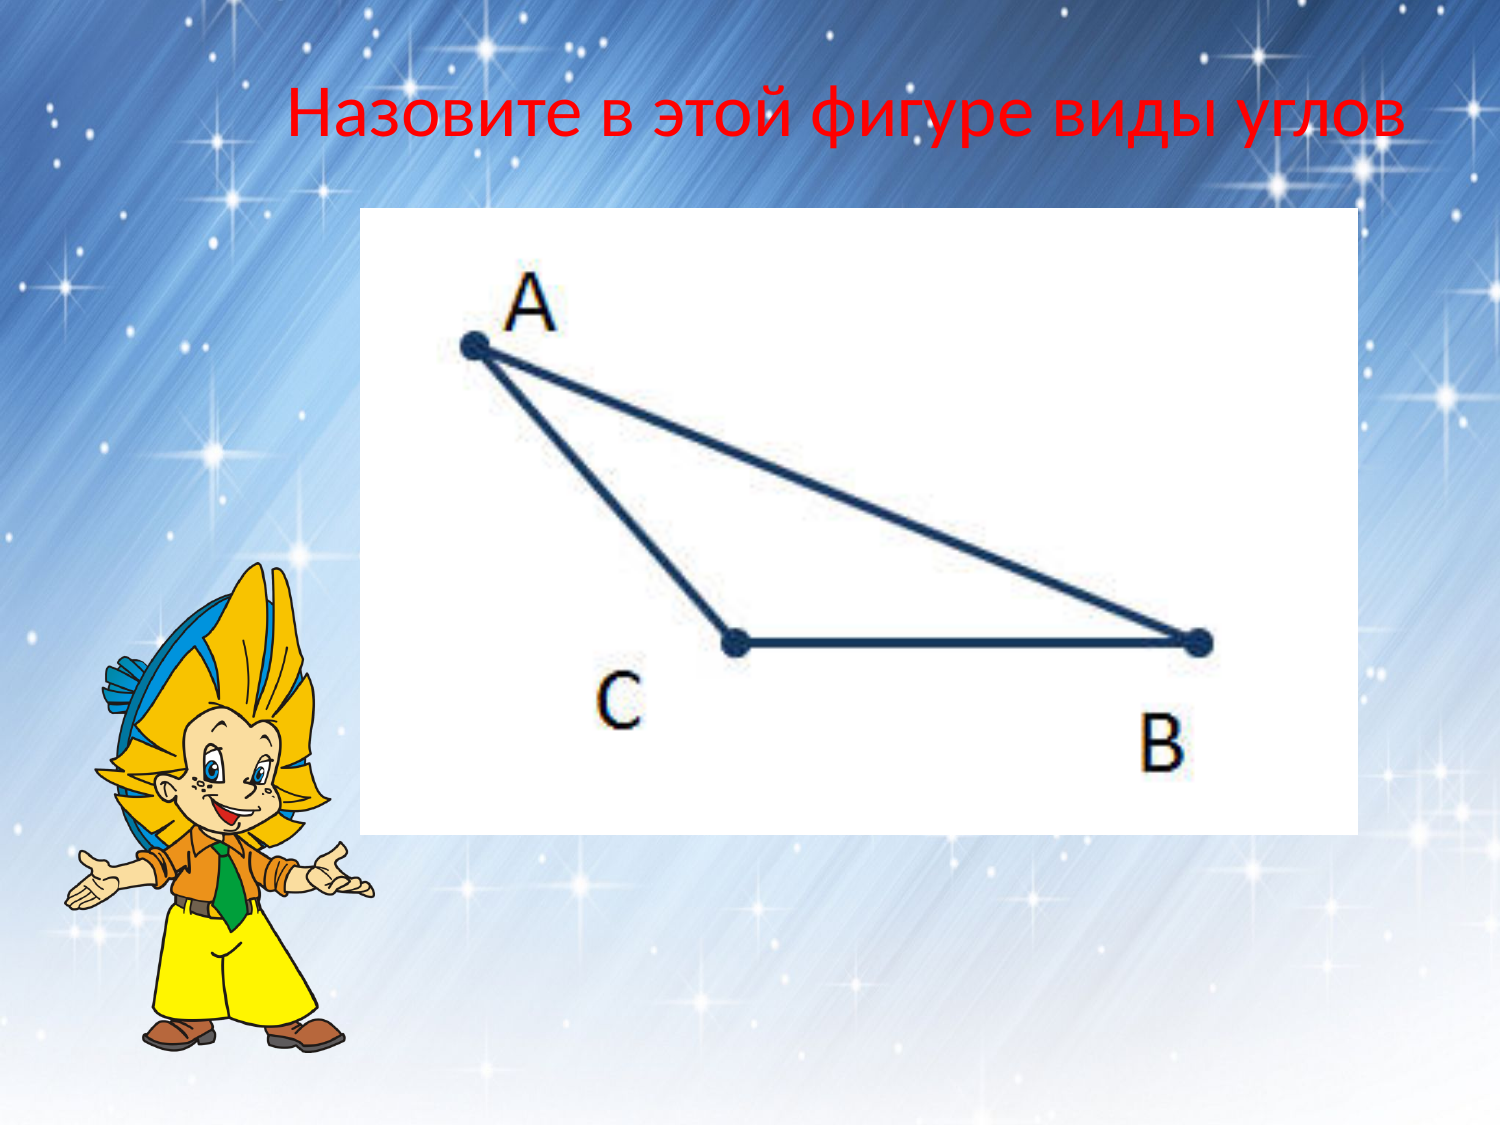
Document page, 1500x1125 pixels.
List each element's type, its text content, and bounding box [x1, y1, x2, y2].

picture [0, 0, 1500, 1125]
text_box Назовите в этой фигуре виды углов [272, 54, 1424, 160]
